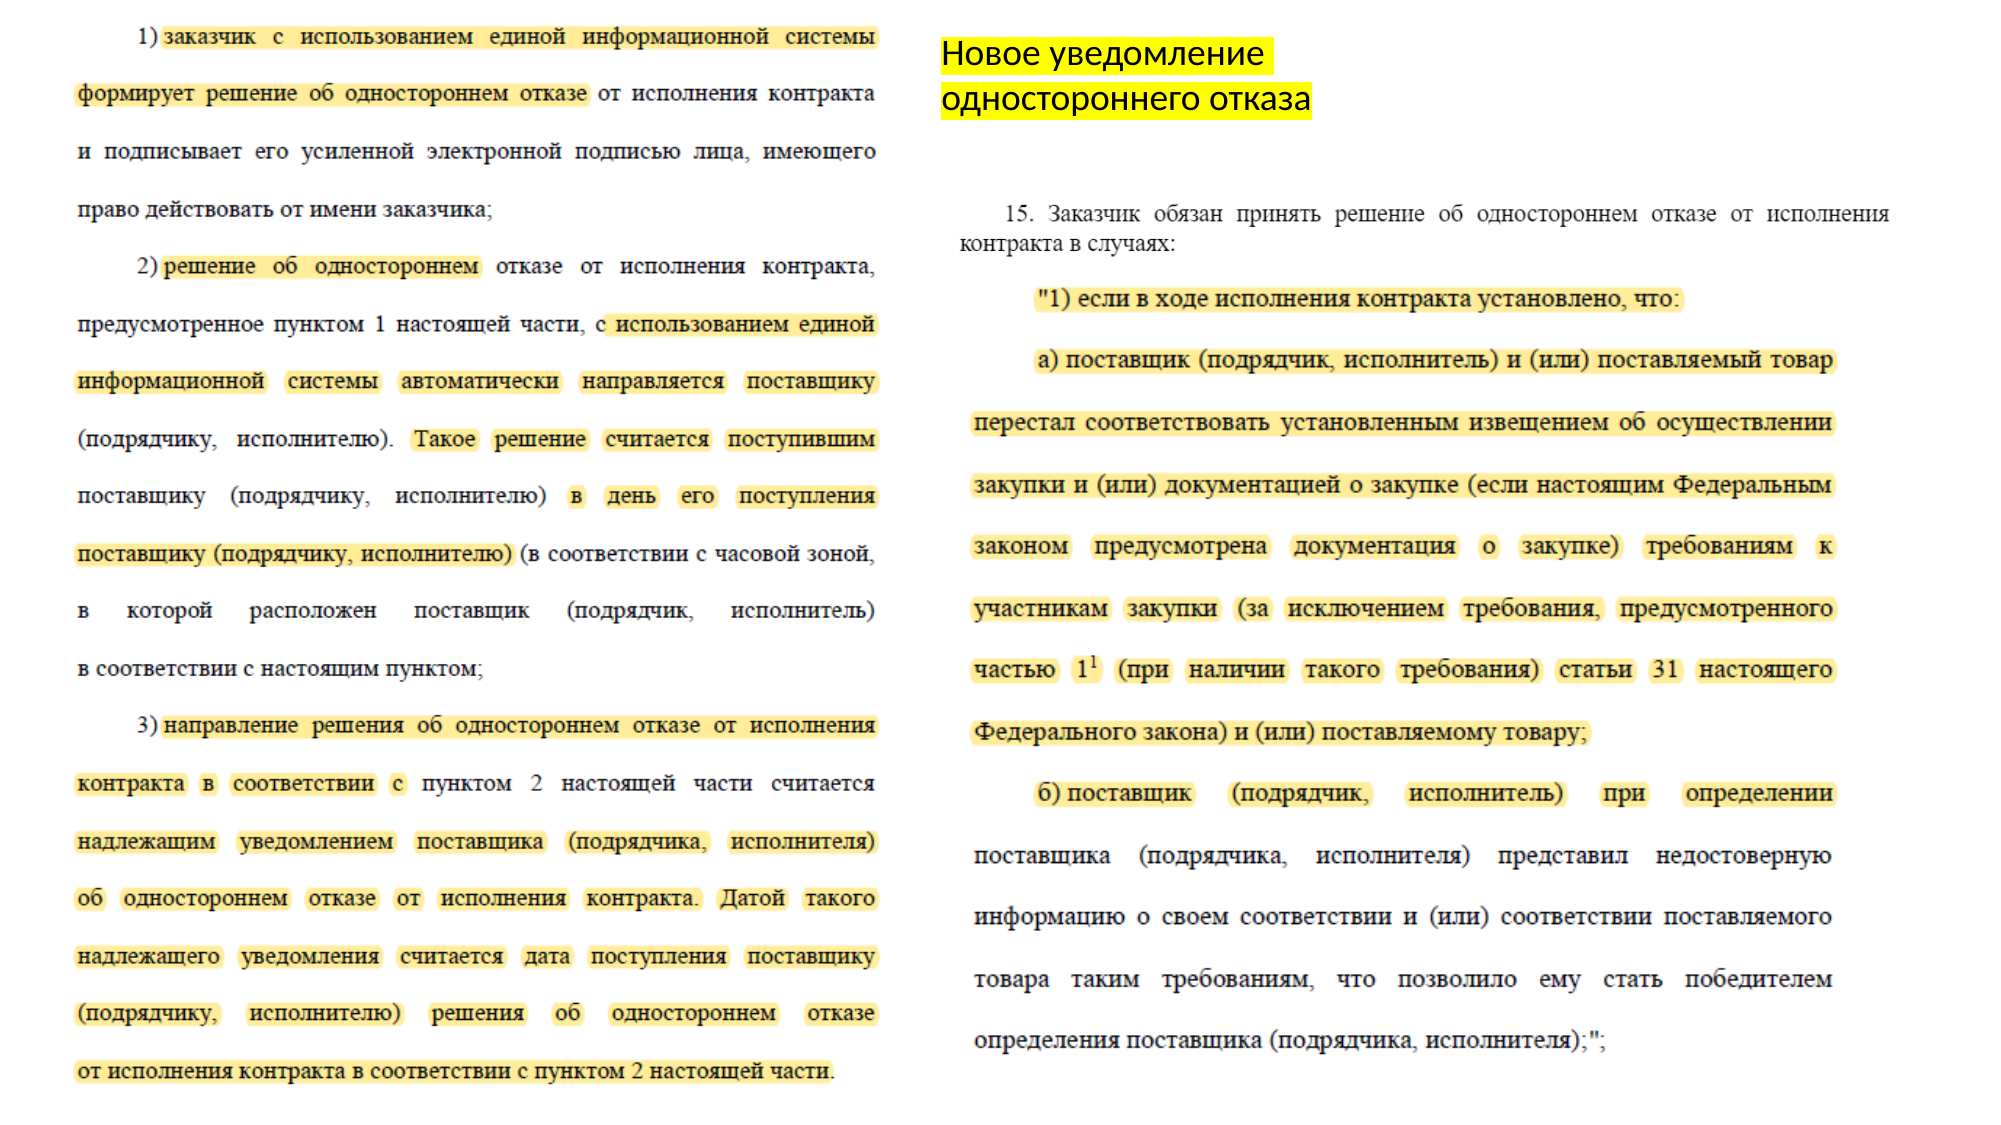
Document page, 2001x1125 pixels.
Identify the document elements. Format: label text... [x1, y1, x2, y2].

picture [43, 0, 1919, 1125]
text_box Новое уведомление одностороннего отказа [926, 20, 1327, 126]
